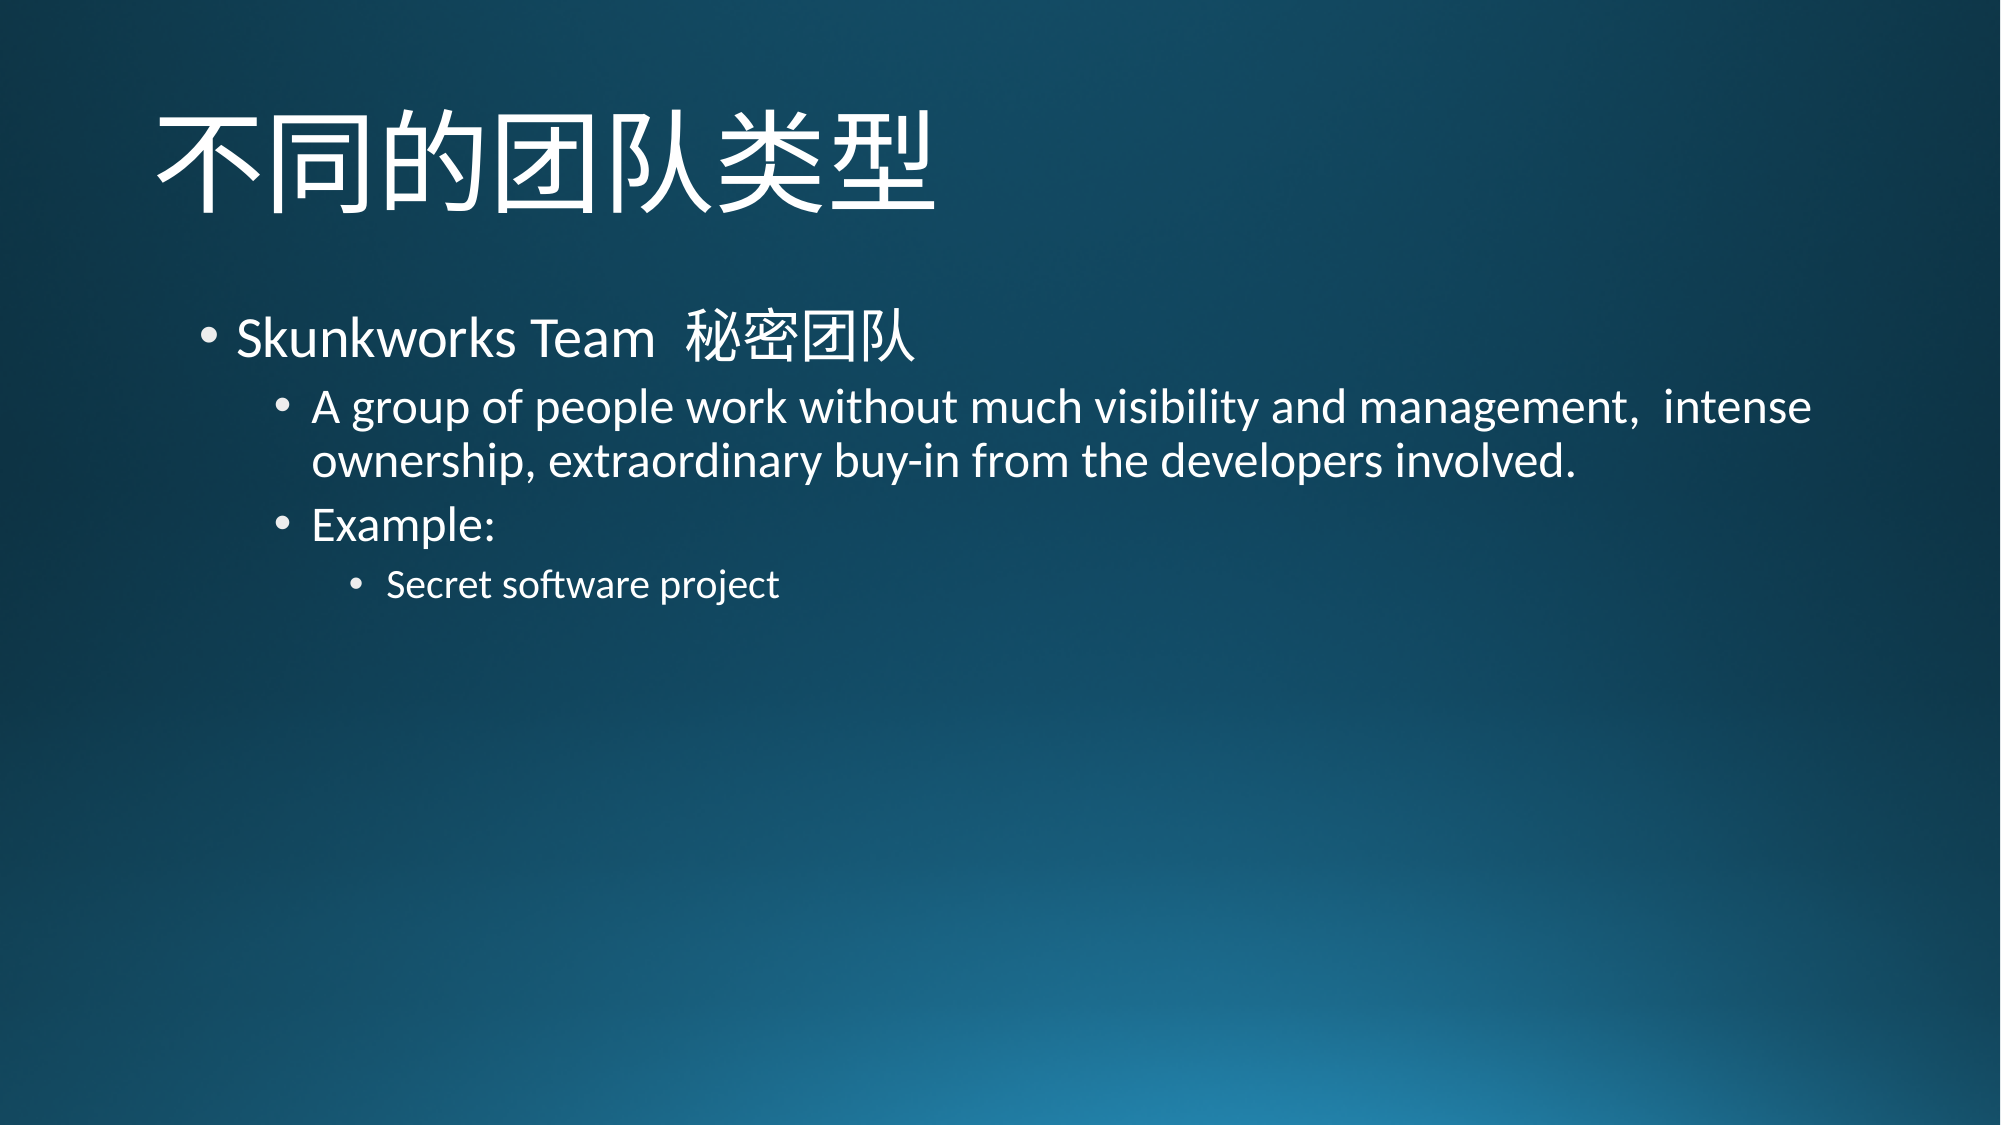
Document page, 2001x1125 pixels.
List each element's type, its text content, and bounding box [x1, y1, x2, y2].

picture [0, 0, 2001, 1125]
title 不同的团队类型 [137, 59, 1863, 278]
list Skunkworks Team 秘密团队 A group of people work without much visibility and management, intense ownership, extraordinary buy-in from the developers involved. Example: Secret software project [183, 299, 1863, 1014]
